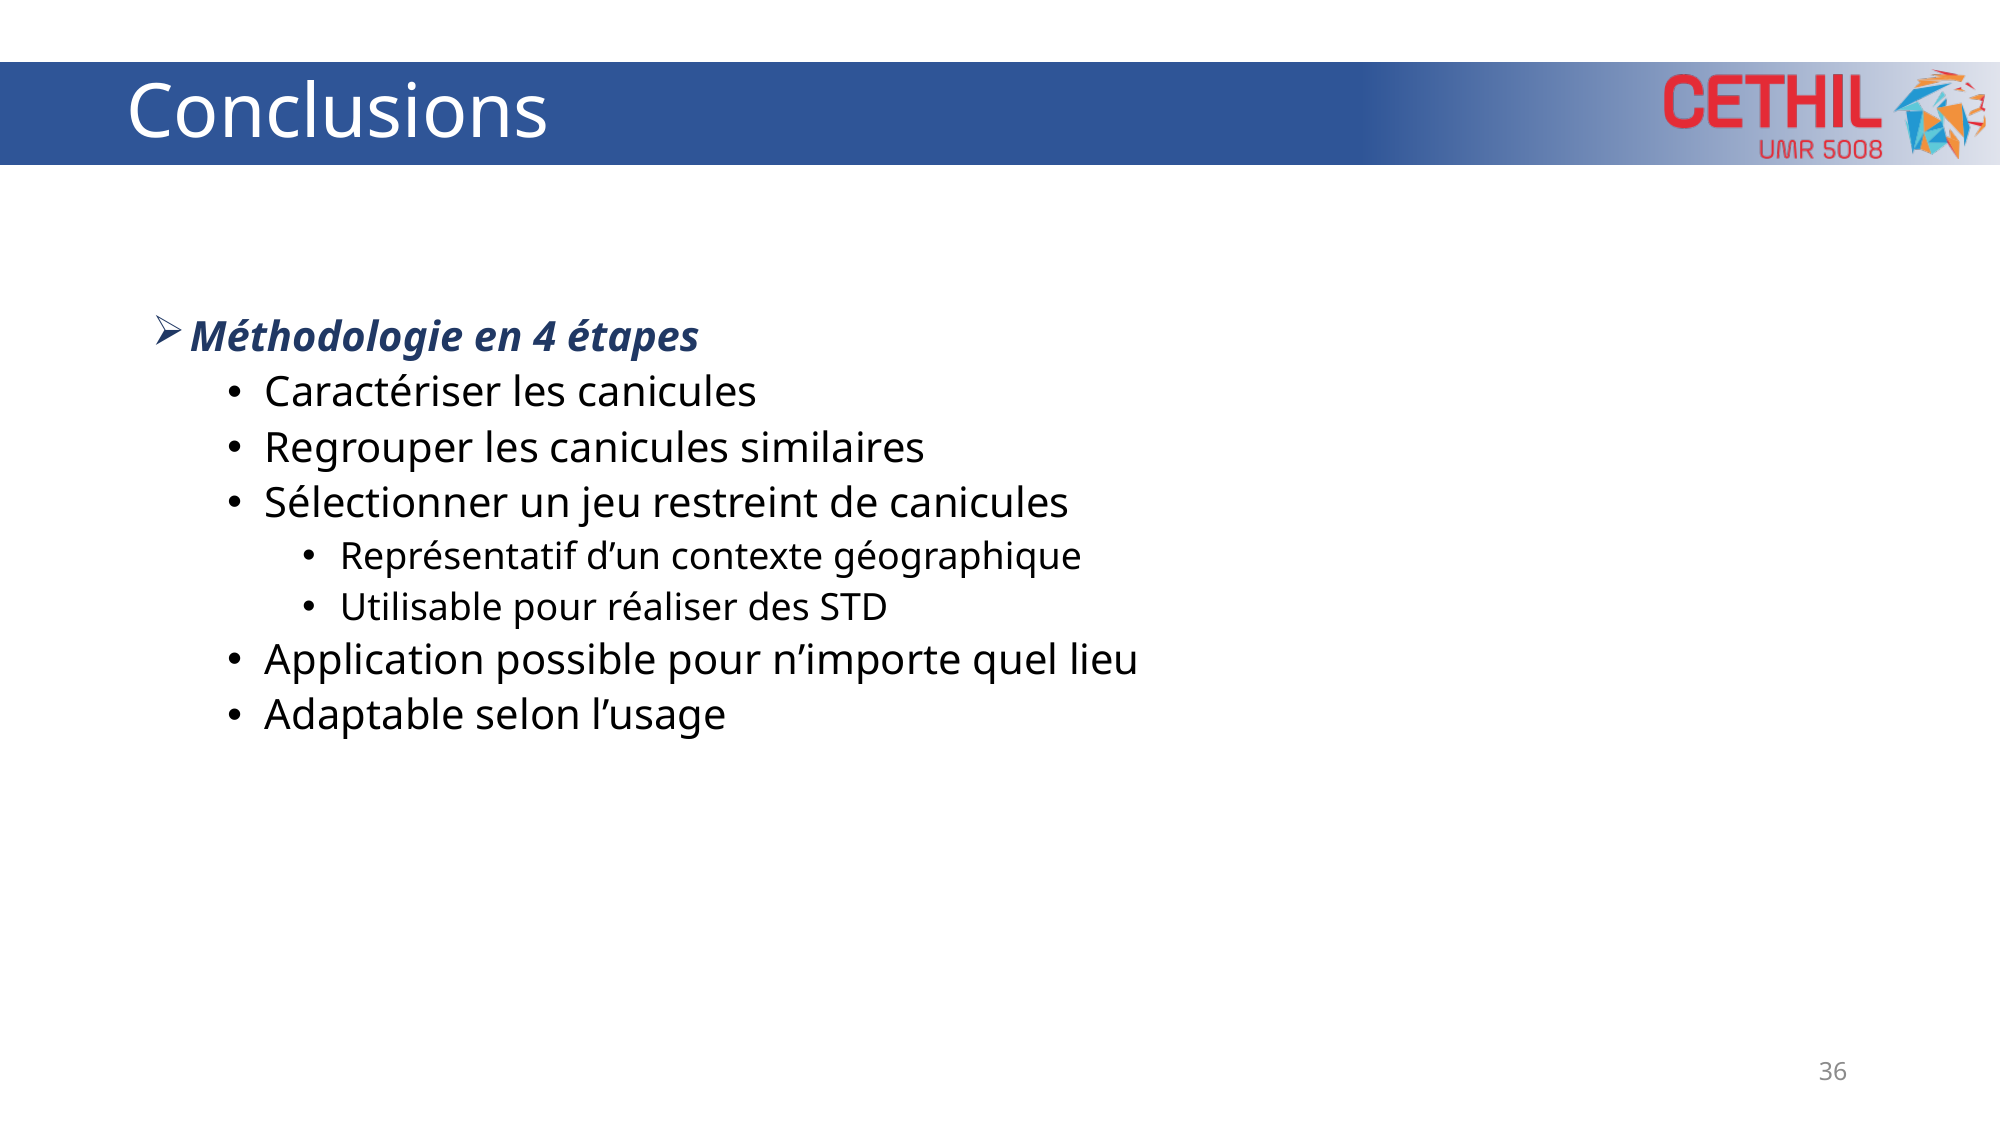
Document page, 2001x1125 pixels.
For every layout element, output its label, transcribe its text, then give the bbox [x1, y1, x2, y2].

title Conclusions [111, 42, 1937, 185]
slide_number 36 [1412, 1042, 1863, 1103]
list Méthodologie en 4 étapes Caractériser les canicules Regrouper les canicules similaires Sélectionner un jeu restreint de canicules Représentatif d’un contexte géographique Utilisable pour réaliser des STD Application possible pour n’importe quel lieu Adaptable selon l’usage [137, 307, 1863, 1014]
